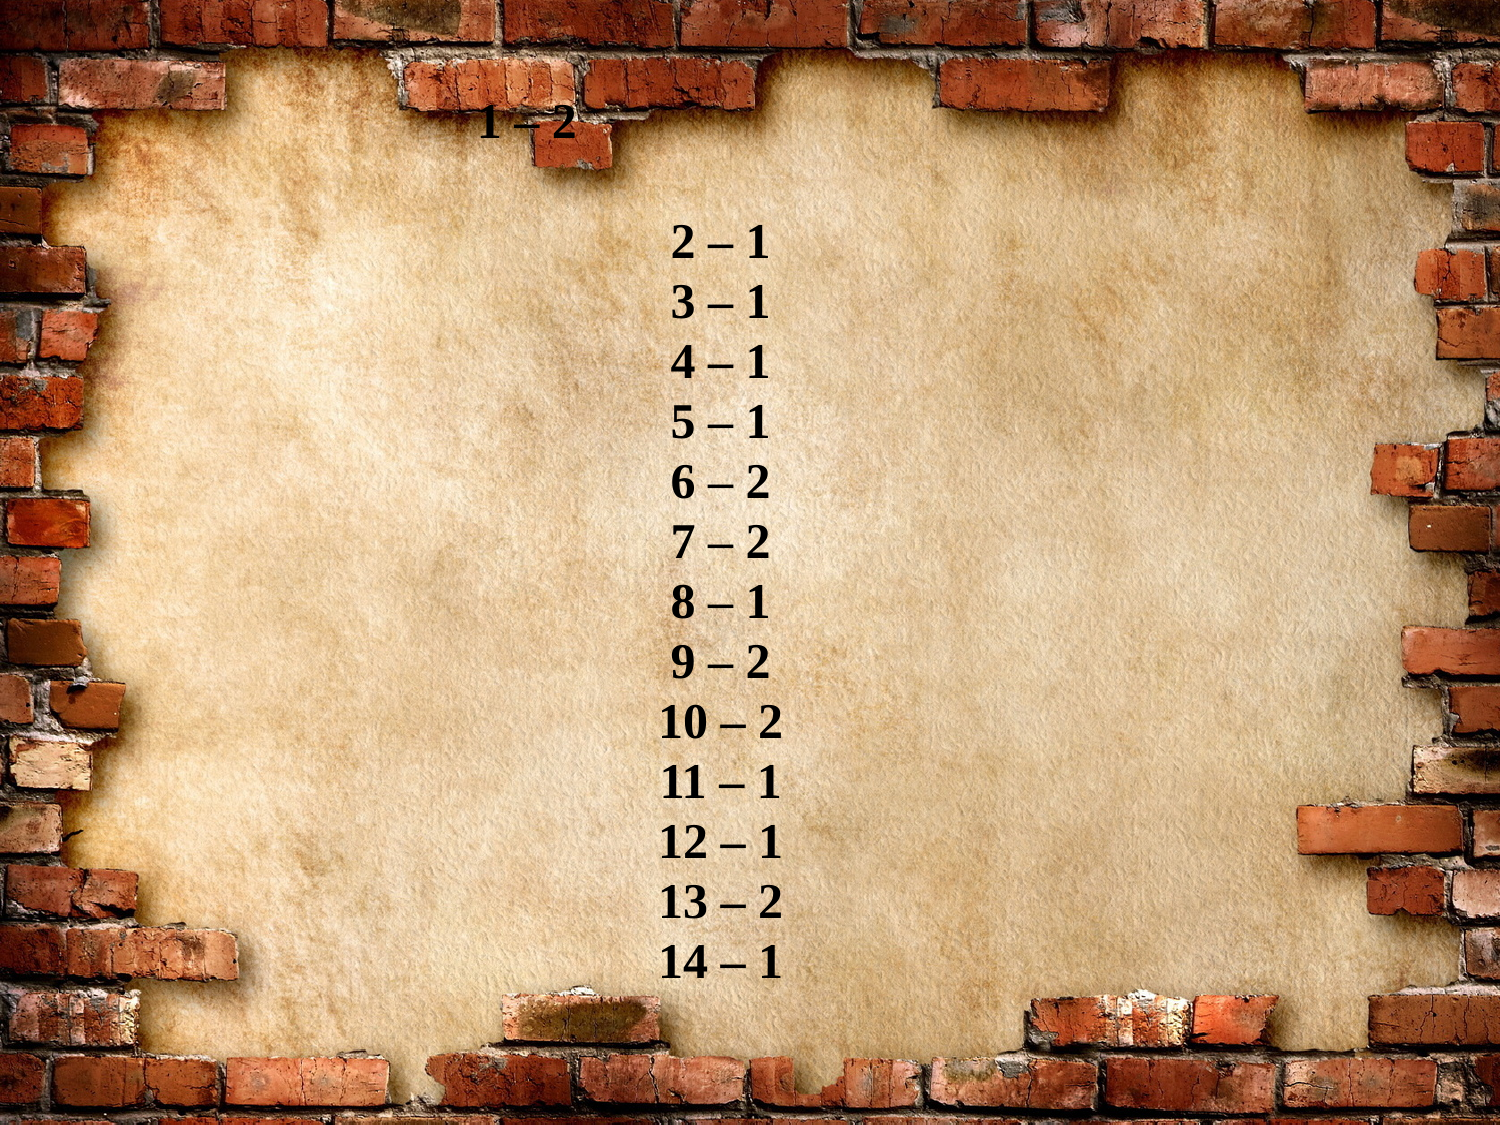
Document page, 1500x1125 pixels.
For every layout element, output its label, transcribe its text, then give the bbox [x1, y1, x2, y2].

text_box [585, 105, 961, 271]
title 1 – 2 2 – 1 3 – 1 4 – 1 5 – 1 6 – 2 7 – 2 8 – 1 9 – 2 10 – 2 11 – 1 12 – 1 13 – 2 14 – 1 [457, 93, 985, 1067]
picture [0, 0, 1500, 1125]
